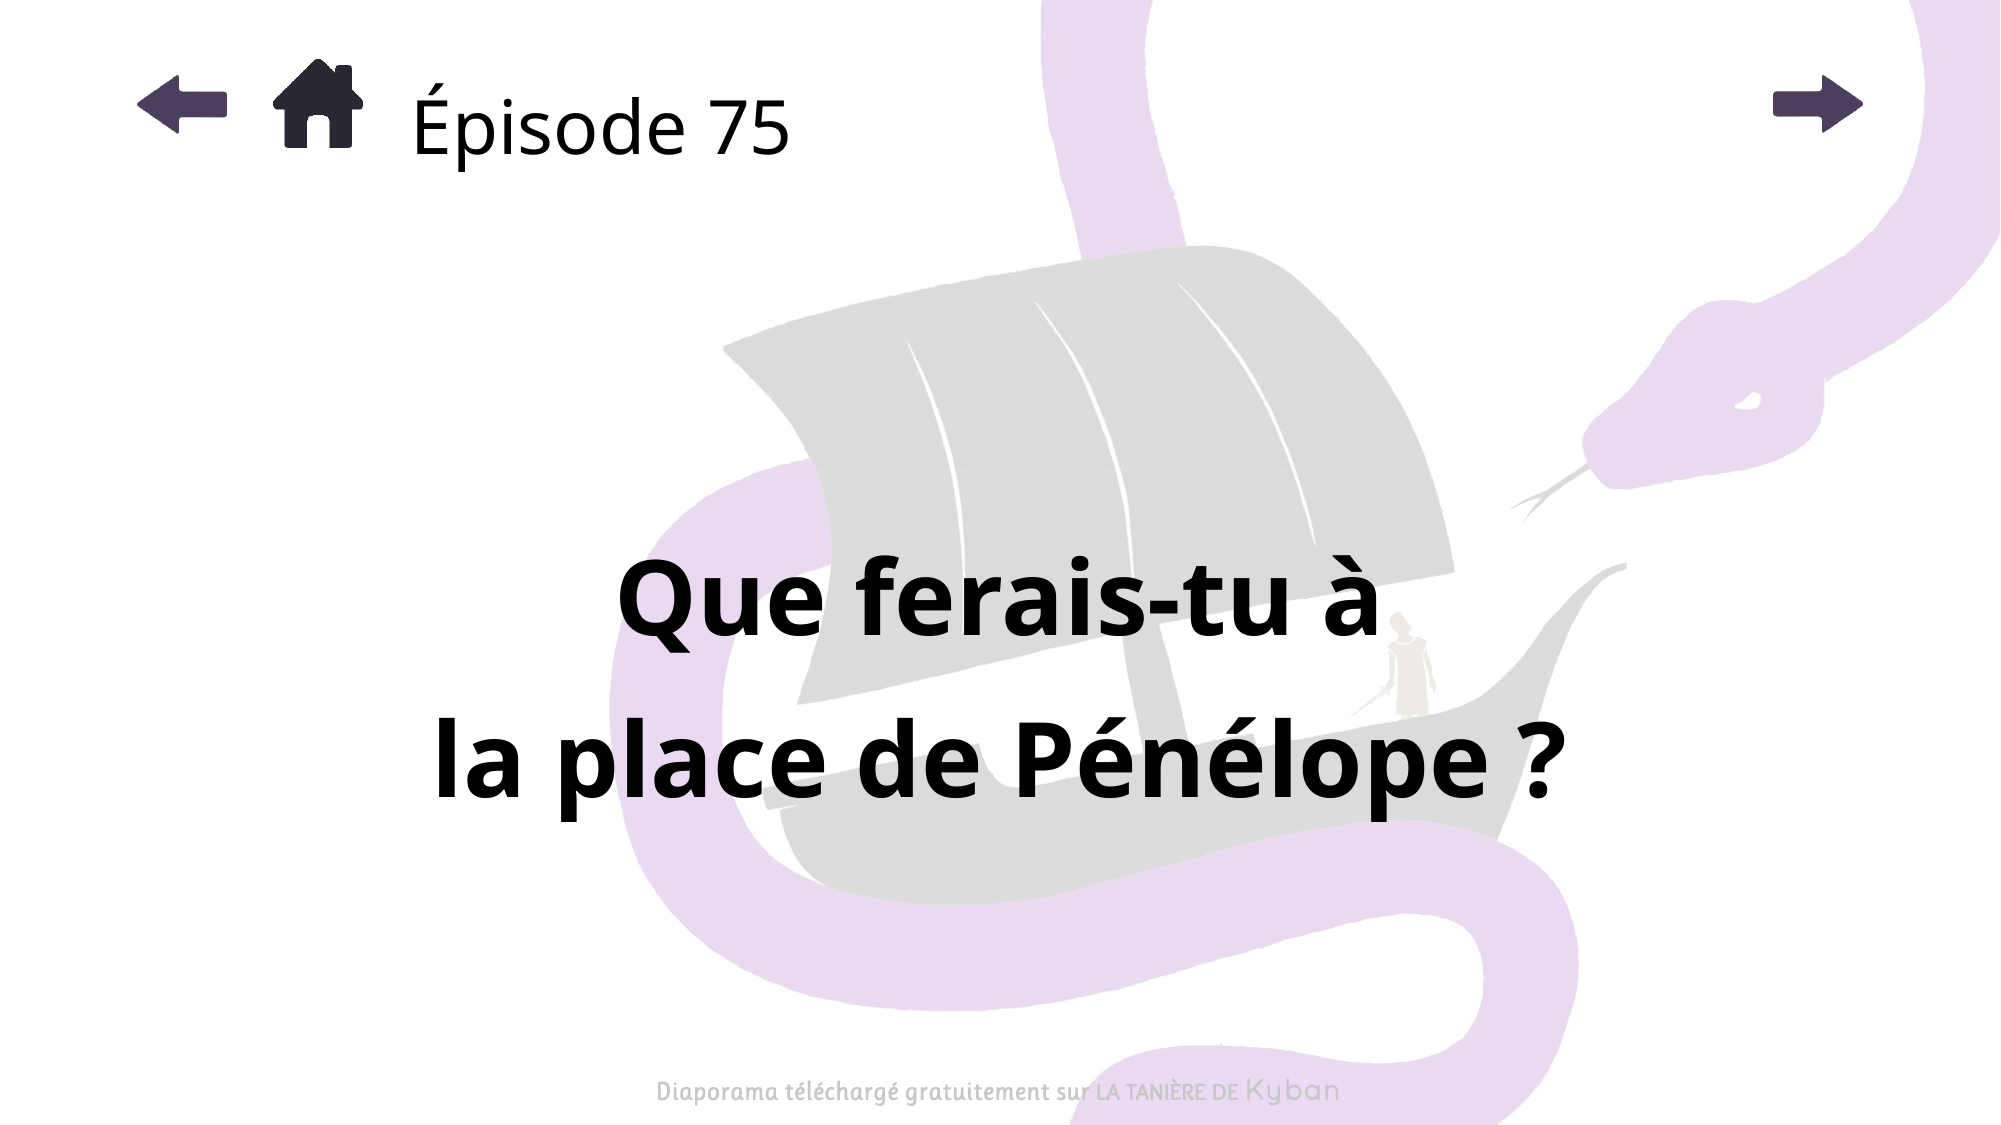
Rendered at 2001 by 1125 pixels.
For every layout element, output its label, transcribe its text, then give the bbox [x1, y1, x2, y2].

picture [0, 0, 2001, 1125]
list Que ferais-tu à la place de Pénélope ? [137, 299, 1863, 1014]
title Épisode 75 [395, 59, 1863, 202]
